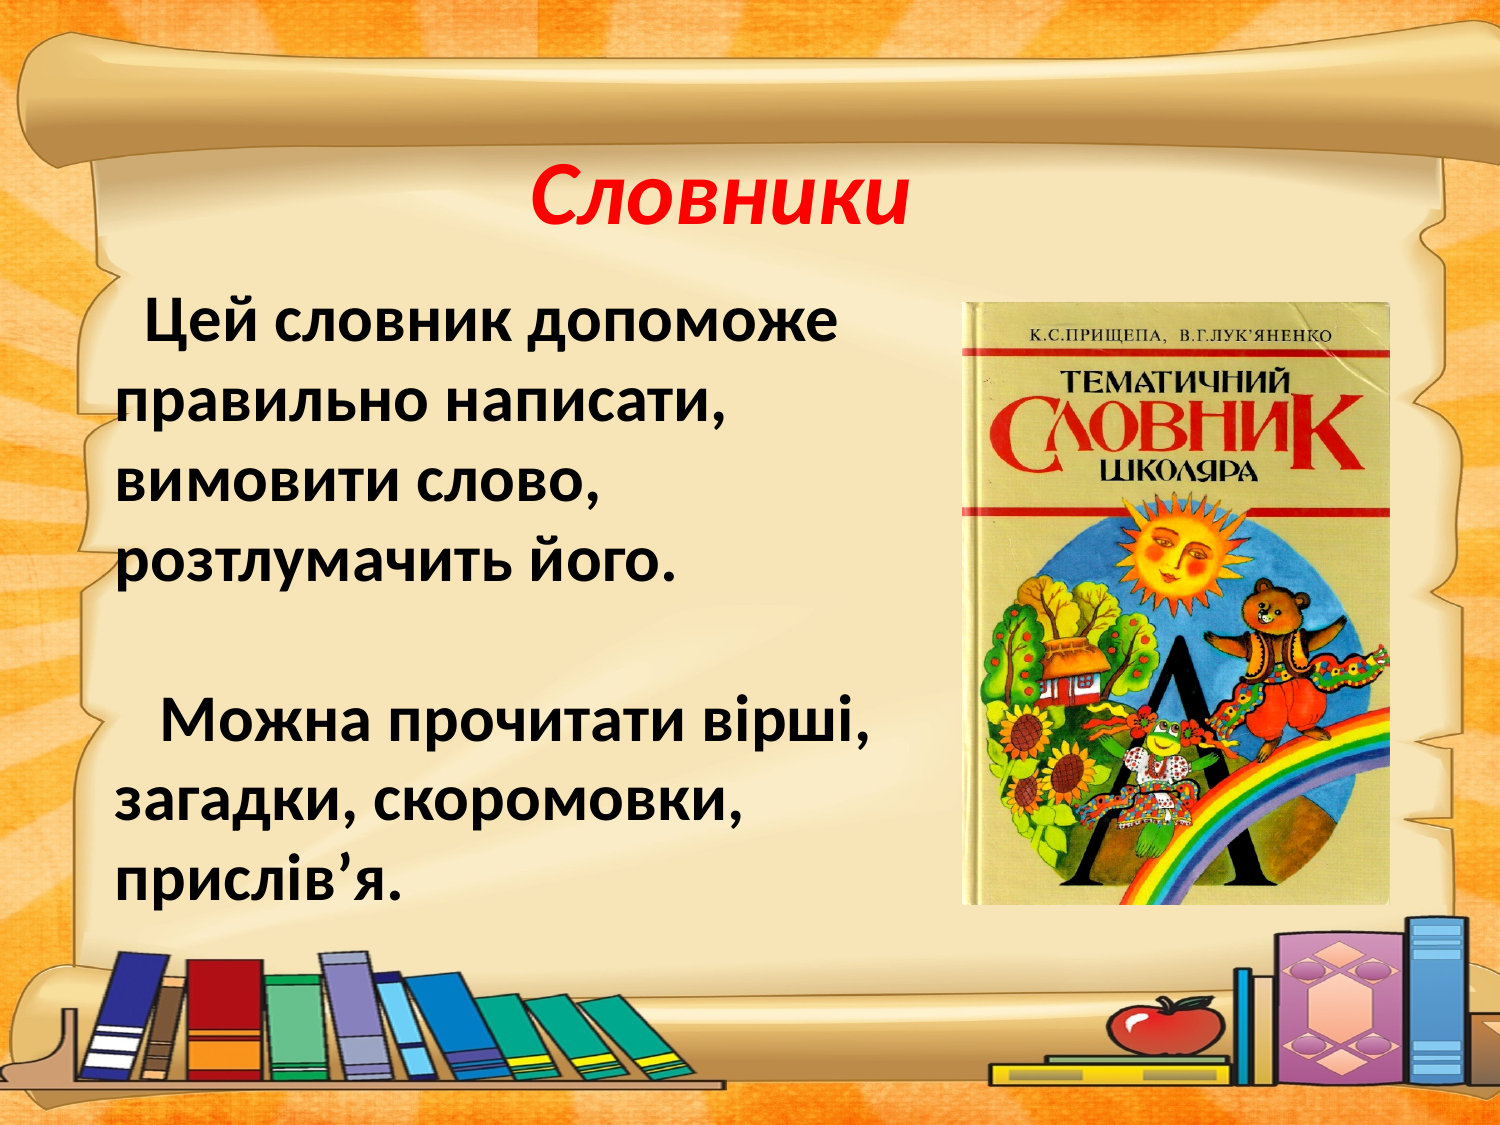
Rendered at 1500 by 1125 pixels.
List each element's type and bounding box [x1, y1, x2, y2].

list [0, 0, 1500, 1125]
picture [962, 302, 1390, 906]
